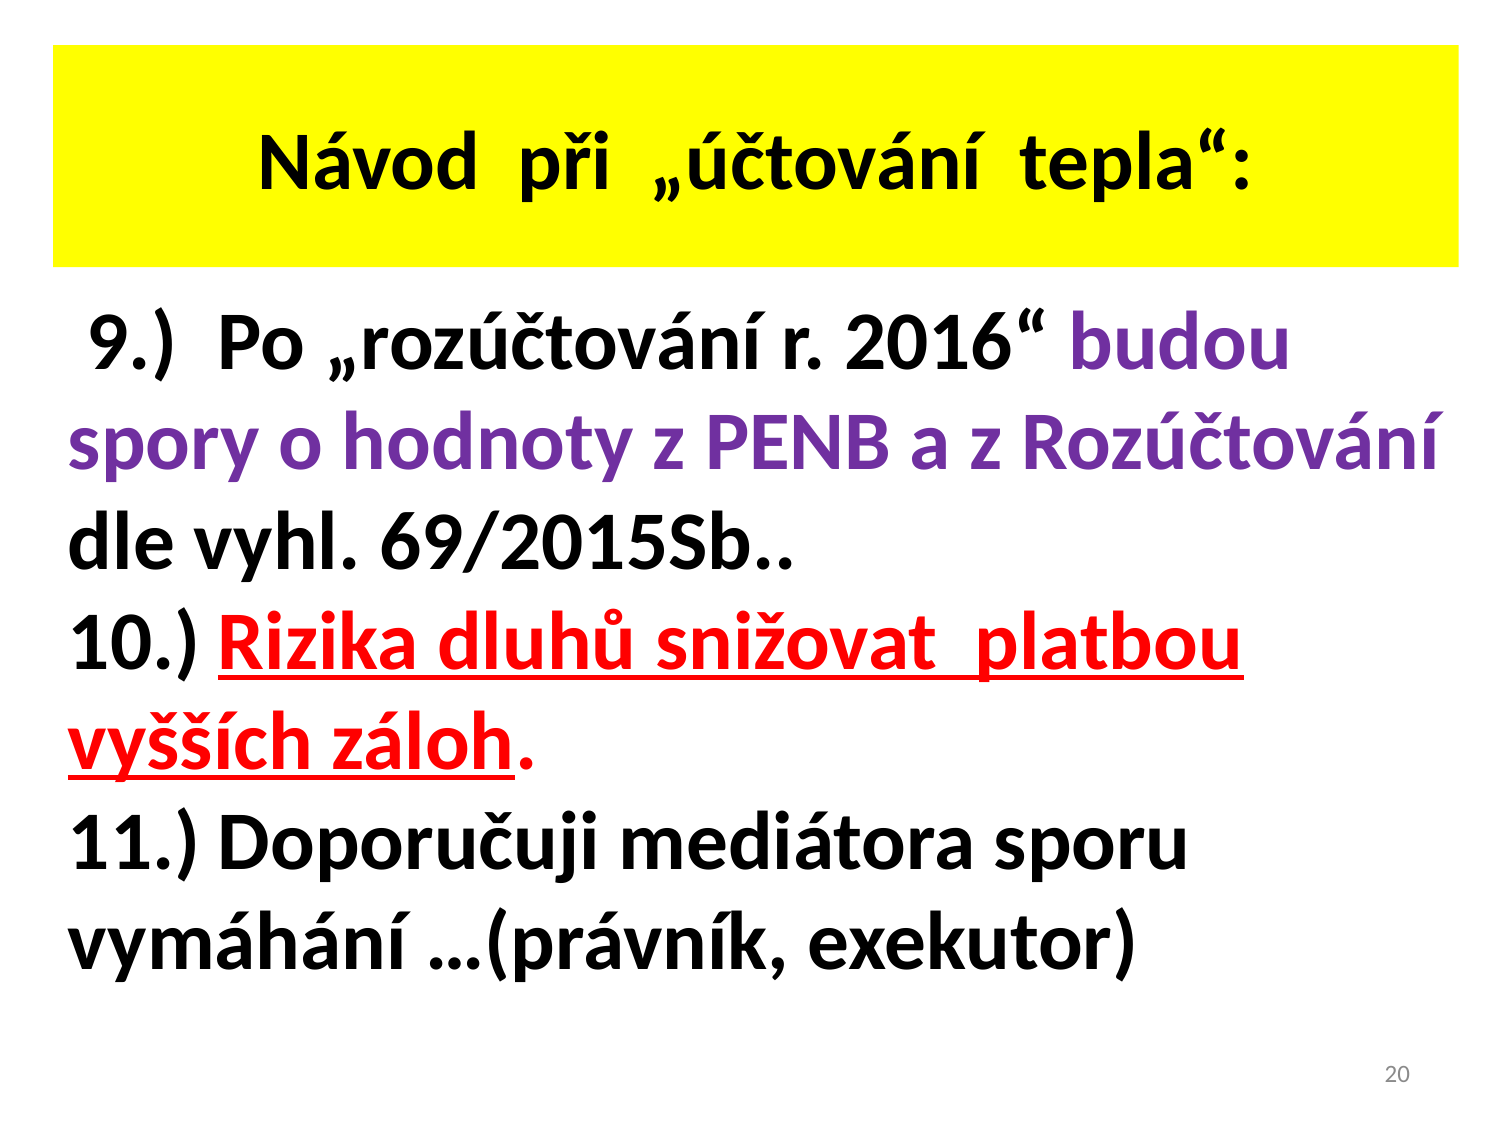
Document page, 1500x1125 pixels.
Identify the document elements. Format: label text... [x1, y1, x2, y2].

title Návod při „účtování tepla“: [53, 45, 1459, 268]
text_box 9.) Po „rozúčtování r. 2016“ budou spory o hodnoty z PENB a z Rozúčtování dle vyhl. 69/2015Sb.. 10.) Rizika dluhů snižovat platbou vyšších záloh. 11.) Doporučuji mediátora sporu vymáhání …(právník, exekutor) [53, 278, 1459, 994]
slide_number 20 [1074, 1042, 1425, 1103]
